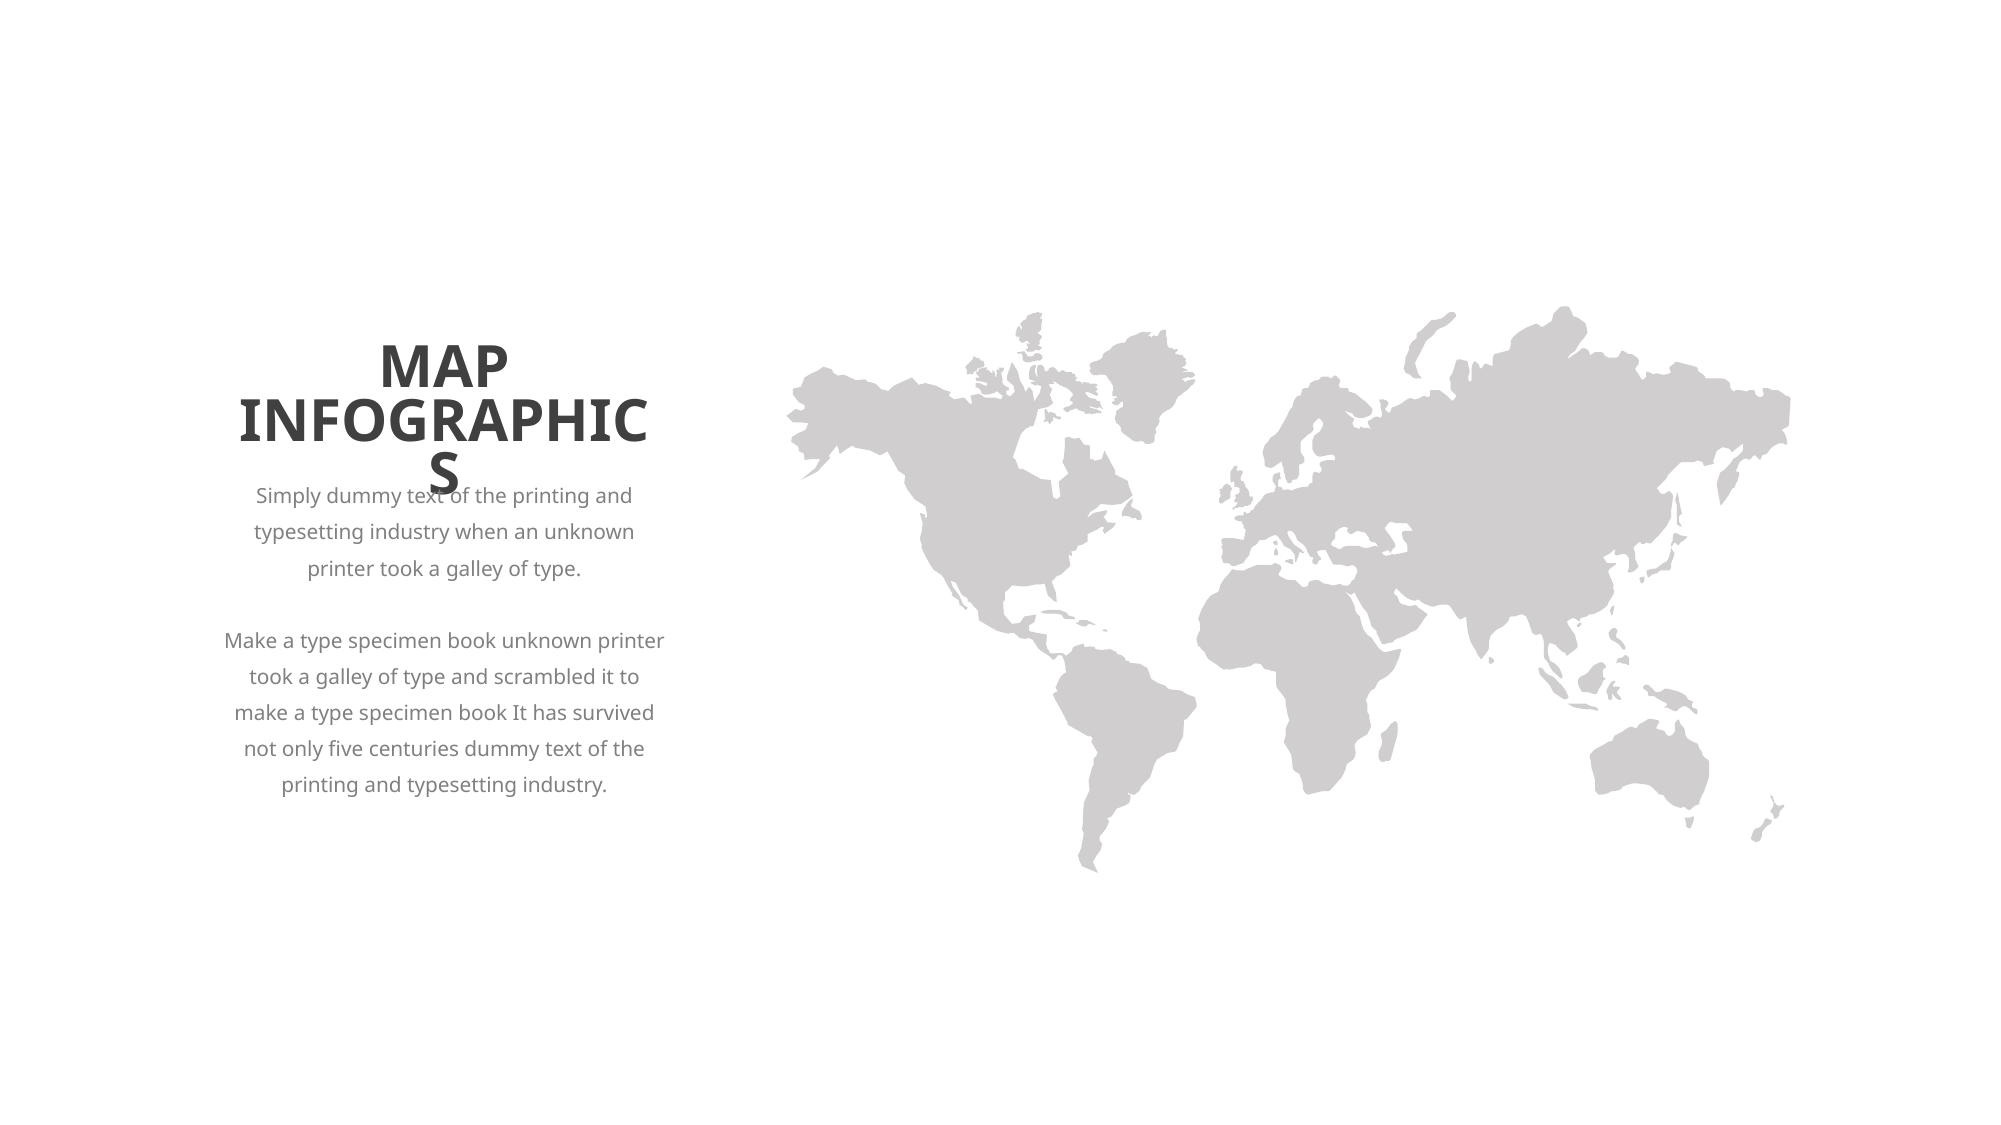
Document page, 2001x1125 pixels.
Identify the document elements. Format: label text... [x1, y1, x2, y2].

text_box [786, 306, 1791, 873]
text_box Simply dummy text of the printing and typesetting industry when an unknown printer took a galley of type. Make a type specimen book unknown printer took a galley of type and scrambled it to make a type specimen book It has survived not only five centuries dummy text of the printing and typesetting industry. [205, 428, 684, 877]
text_box MAP INFOGRAPHICS [211, 338, 678, 428]
